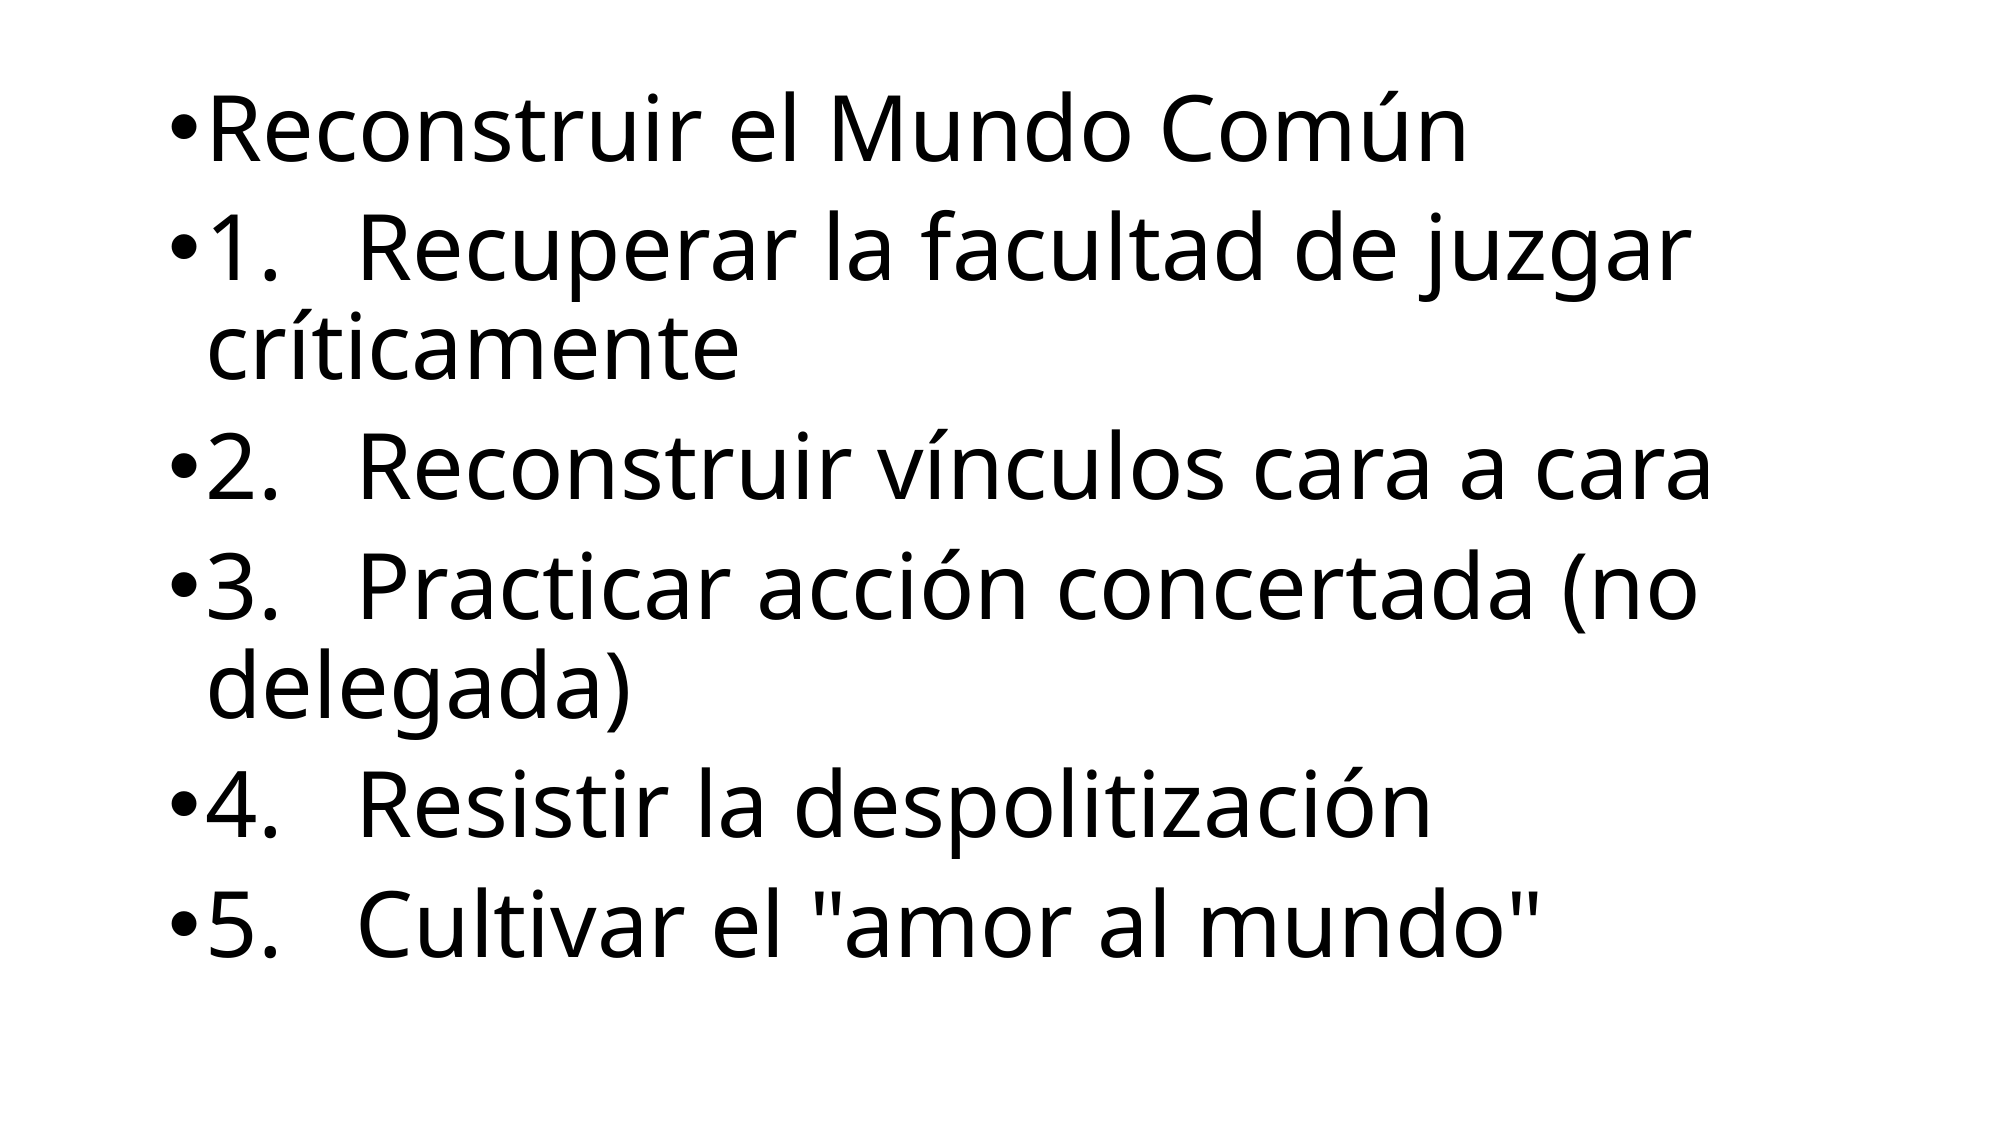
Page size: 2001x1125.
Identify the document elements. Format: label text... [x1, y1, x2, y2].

list Reconstruir el Mundo Común 1. Recuperar la facultad de juzgar críticamente 2. Reconstruir vínculos cara a cara 3. Practicar acción concertada (no delegada) 4. Resistir la despolitización 5. Cultivar el "amor al mundo" [153, 74, 1879, 1004]
